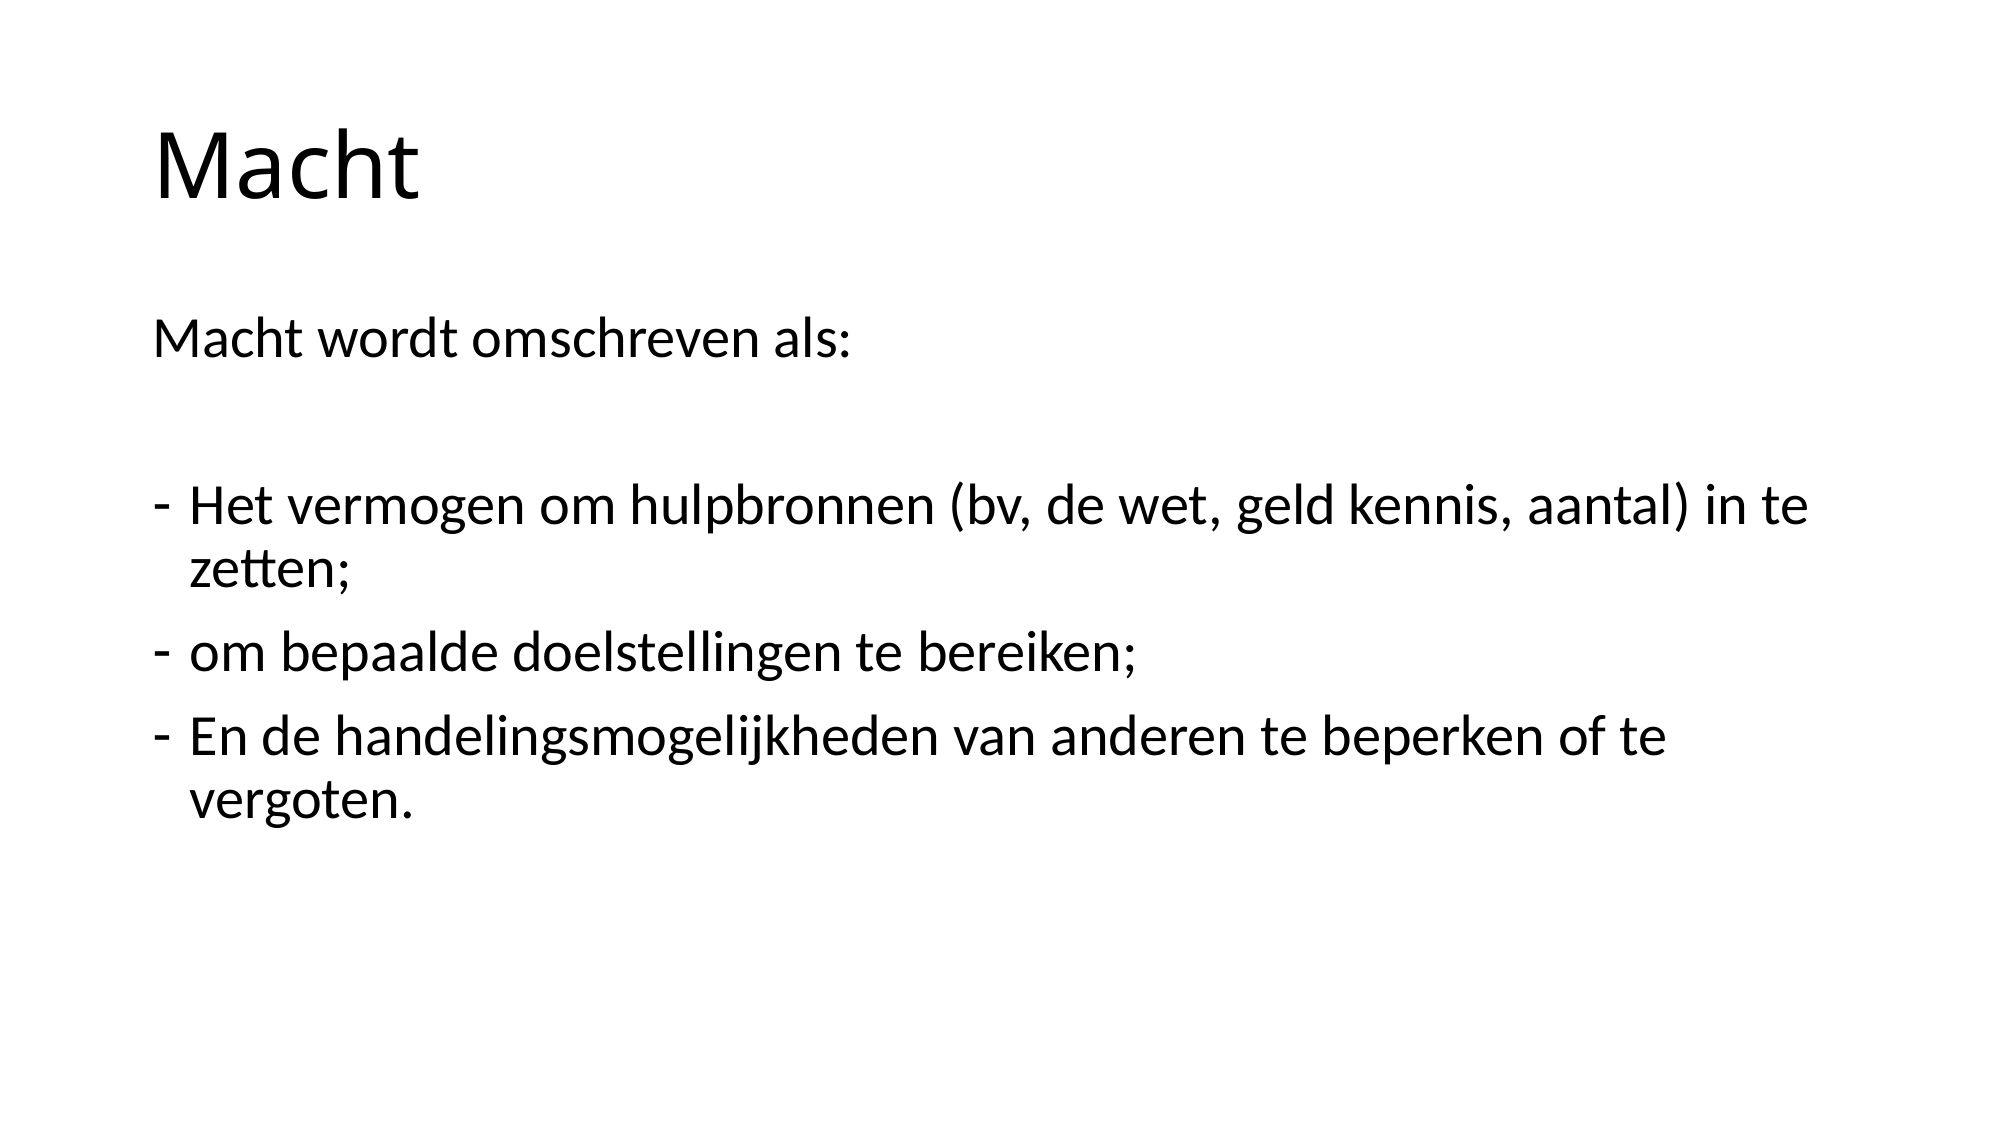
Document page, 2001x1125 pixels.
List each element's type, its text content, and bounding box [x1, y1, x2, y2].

title Macht [137, 59, 1863, 278]
list Macht wordt omschreven als: Het vermogen om hulpbronnen (bv, de wet, geld kennis, aantal) in te zetten; om bepaalde doelstellingen te bereiken; En de handelingsmogelijkheden van anderen te beperken of te vergoten. [137, 299, 1863, 1014]
